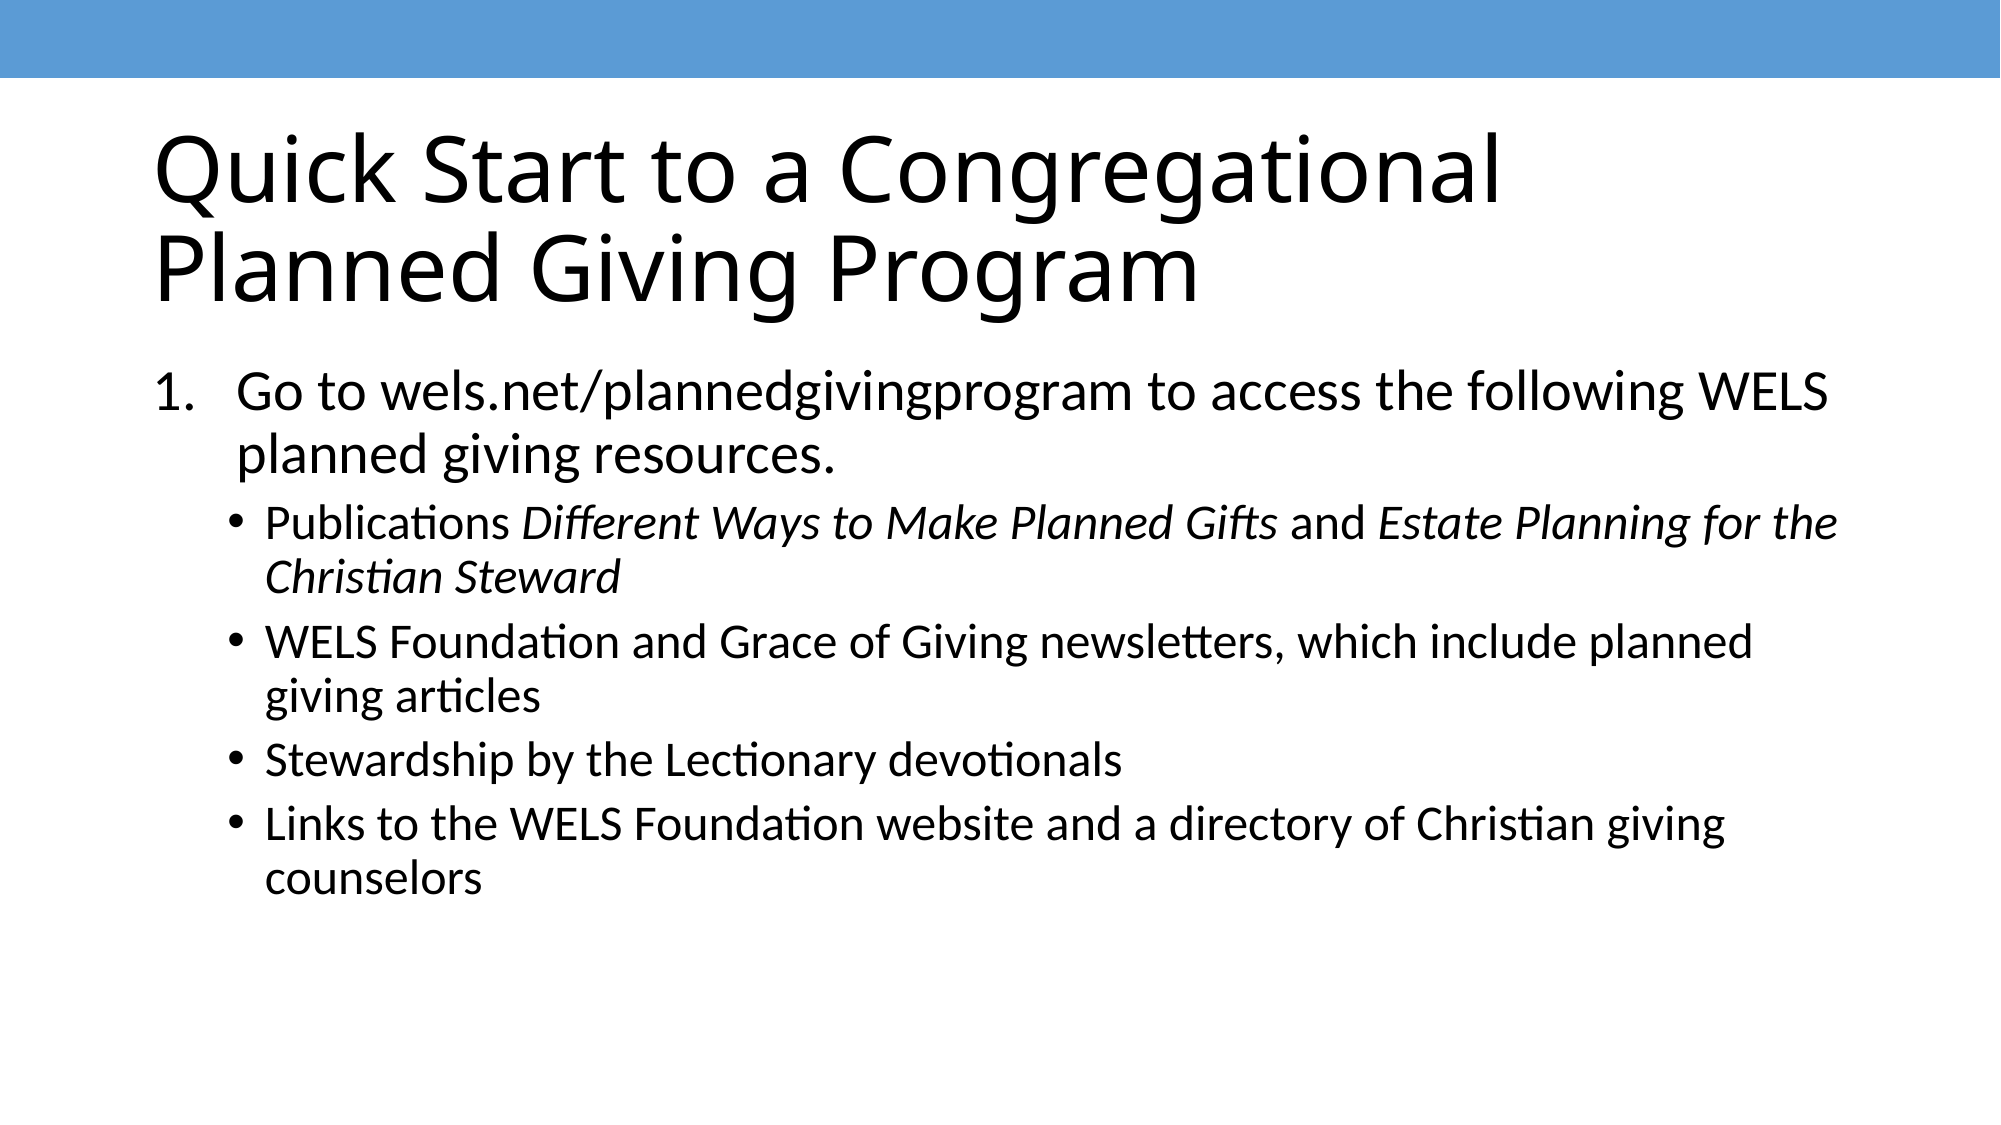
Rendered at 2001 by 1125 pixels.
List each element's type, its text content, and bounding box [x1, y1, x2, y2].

list Go to wels.net/plannedgivingprogram to access the following WELS planned giving resources. Publications Different Ways to Make Planned Gifts and Estate Planning for the Christian Steward WELS Foundation and Grace of Giving newsletters, which include planned giving articles Stewardship by the Lectionary devotionals Links to the WELS Foundation website and a directory of Christian giving counselors [137, 352, 1863, 1067]
title Quick Start to a Congregational Planned Giving Program [137, 113, 1863, 331]
